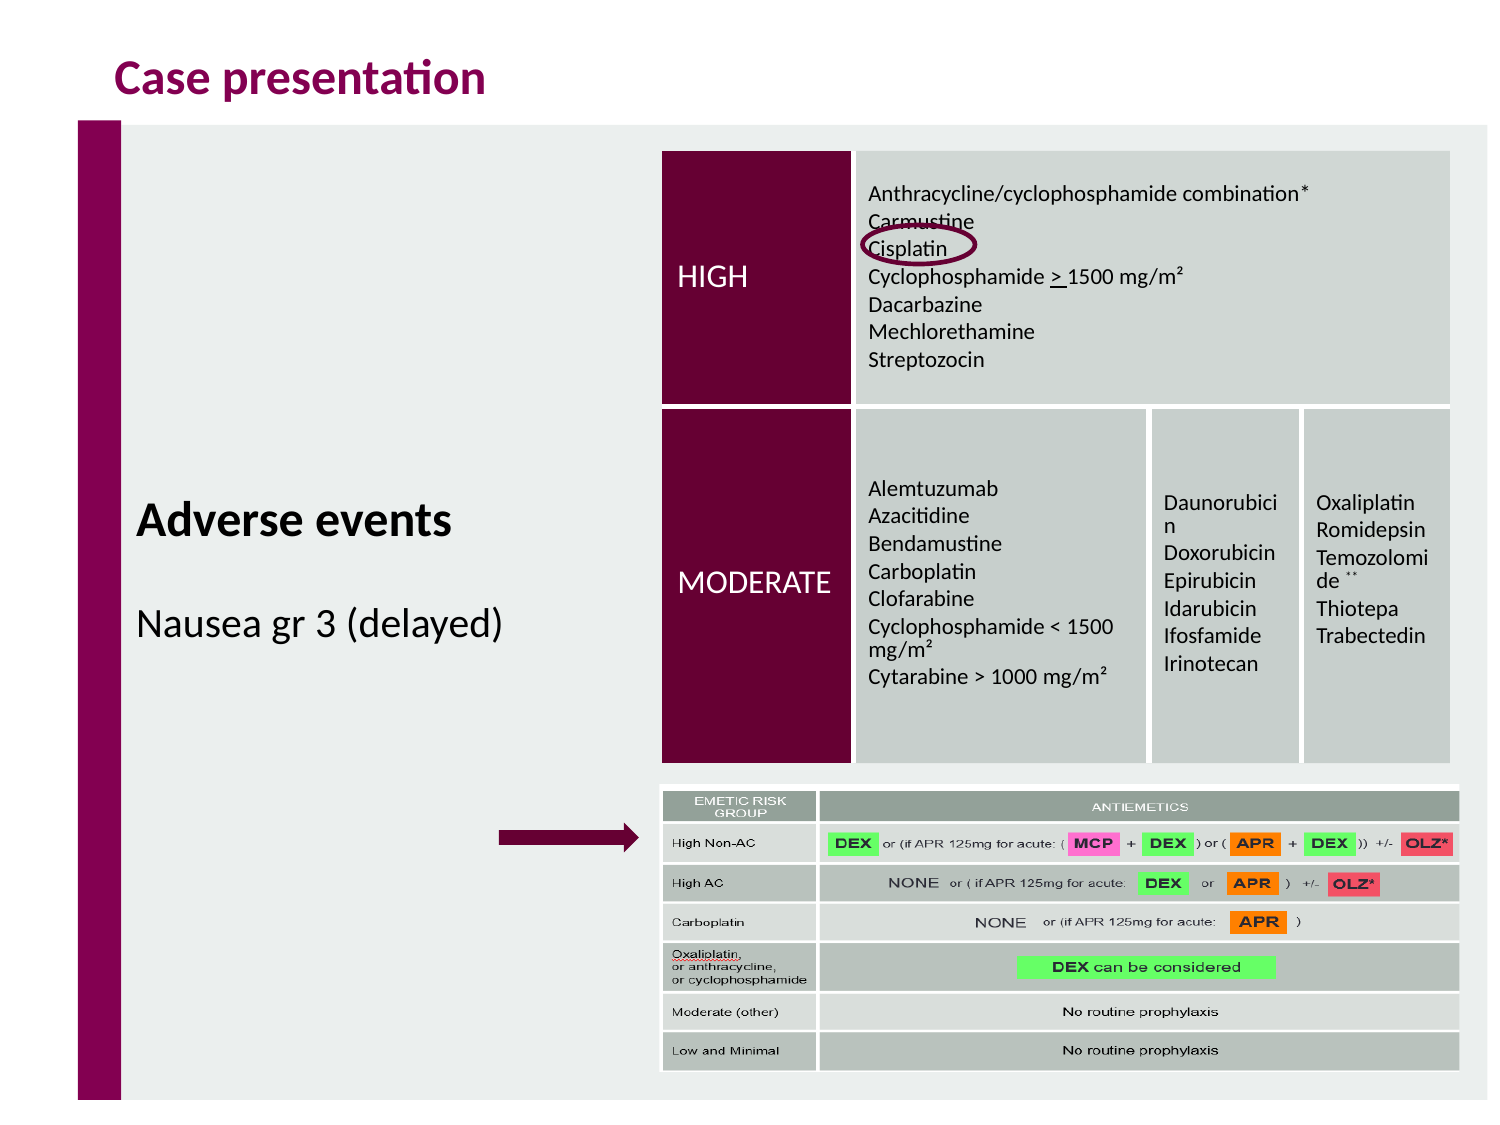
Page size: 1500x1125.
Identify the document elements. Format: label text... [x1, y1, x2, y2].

table_cell Alemtuzumab Azacitidine Bendamustine Carboplatin Clofarabine Cyclophosphamide < 1500 mg/m² Cytarabine > 1000 mg/m² [856, 409, 1146, 763]
table_cell Oxaliplatin Romidepsin Temozolomide ** Thiotepa Trabectedin [1304, 409, 1450, 763]
text_box Adverse events Nausea gr 3 (delayed) [122, 124, 1489, 1101]
text_box [861, 223, 977, 266]
table_header HIGH [662, 151, 851, 404]
text_box [498, 822, 639, 853]
text_box Case presentation [99, 37, 1388, 113]
text_box [77, 119, 122, 1101]
table_header Anthracycline/cyclophosphamide combination* Carmustine Cisplatin Cyclophosphamide > 1500 mg/m² Dacarbazine Mechlorethamine Streptozocin [856, 151, 1450, 404]
table_cell MODERATE [662, 409, 851, 763]
picture [659, 784, 1460, 1072]
table_cell Daunorubicin Doxorubicin Epirubicin Idarubicin Ifosfamide Irinotecan [1152, 409, 1299, 763]
